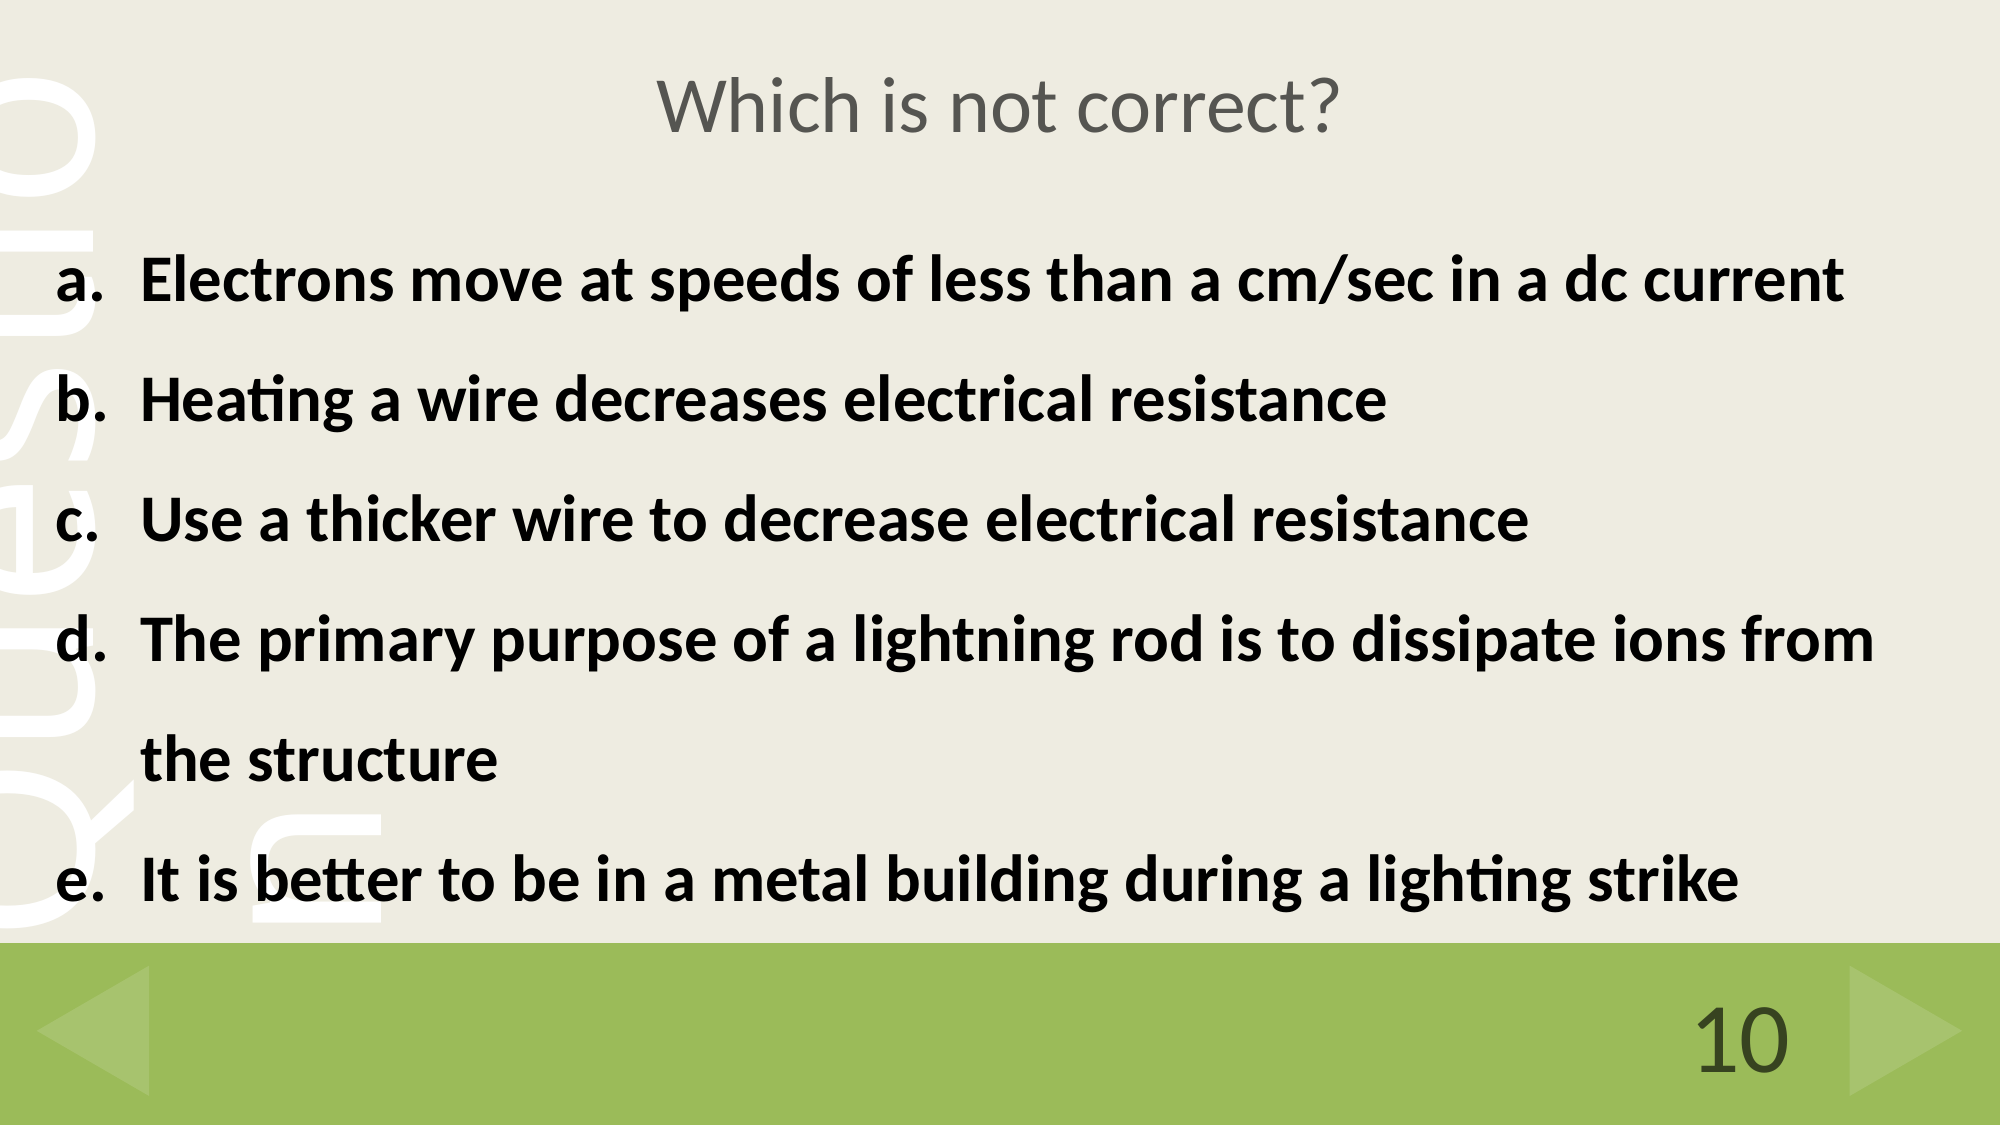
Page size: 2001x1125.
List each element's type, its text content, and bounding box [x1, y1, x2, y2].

list Electrons move at speeds of less than a cm/sec in a dc current Heating a wire decreases electrical resistance Use a thicker wire to decrease electrical resistance The primary purpose of a lightning rod is to dissipate ions from the structure It is better to be in a metal building during a lighting strike [40, 168, 1966, 941]
title Which is not correct? [99, 45, 1900, 157]
list 10 [1494, 967, 1806, 1097]
